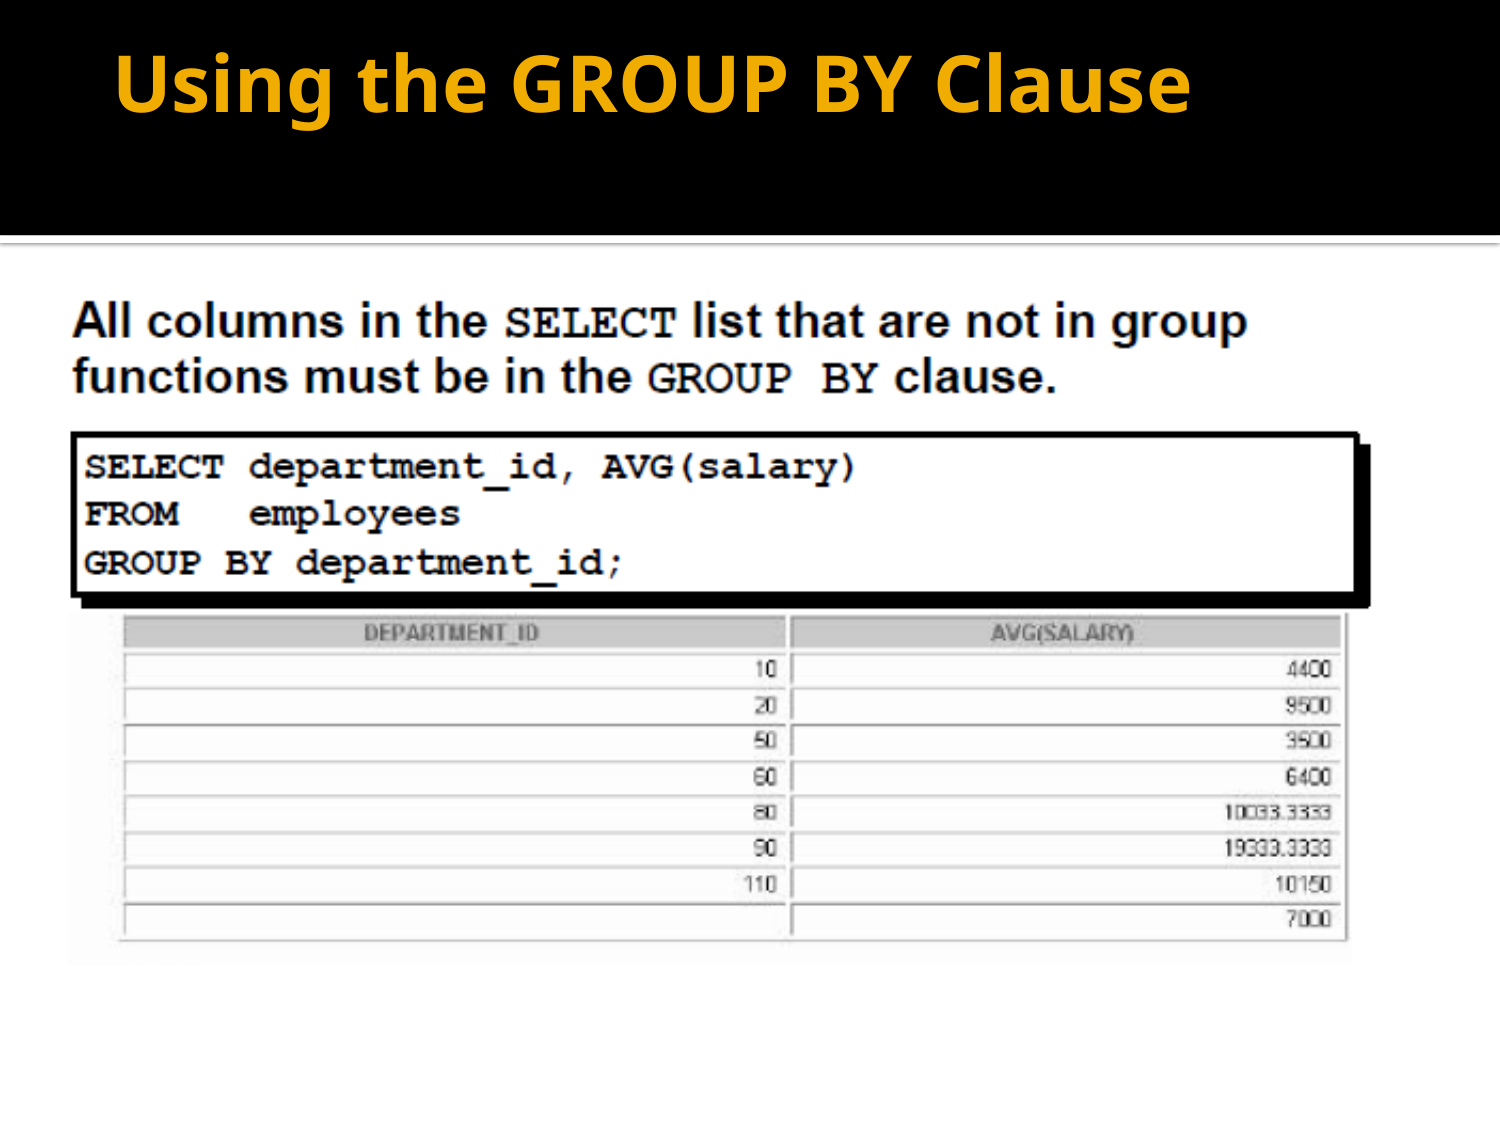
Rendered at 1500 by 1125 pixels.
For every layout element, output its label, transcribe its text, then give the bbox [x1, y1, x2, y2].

title Using the GROUP BY Clause [75, 25, 1425, 231]
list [49, 262, 1400, 965]
